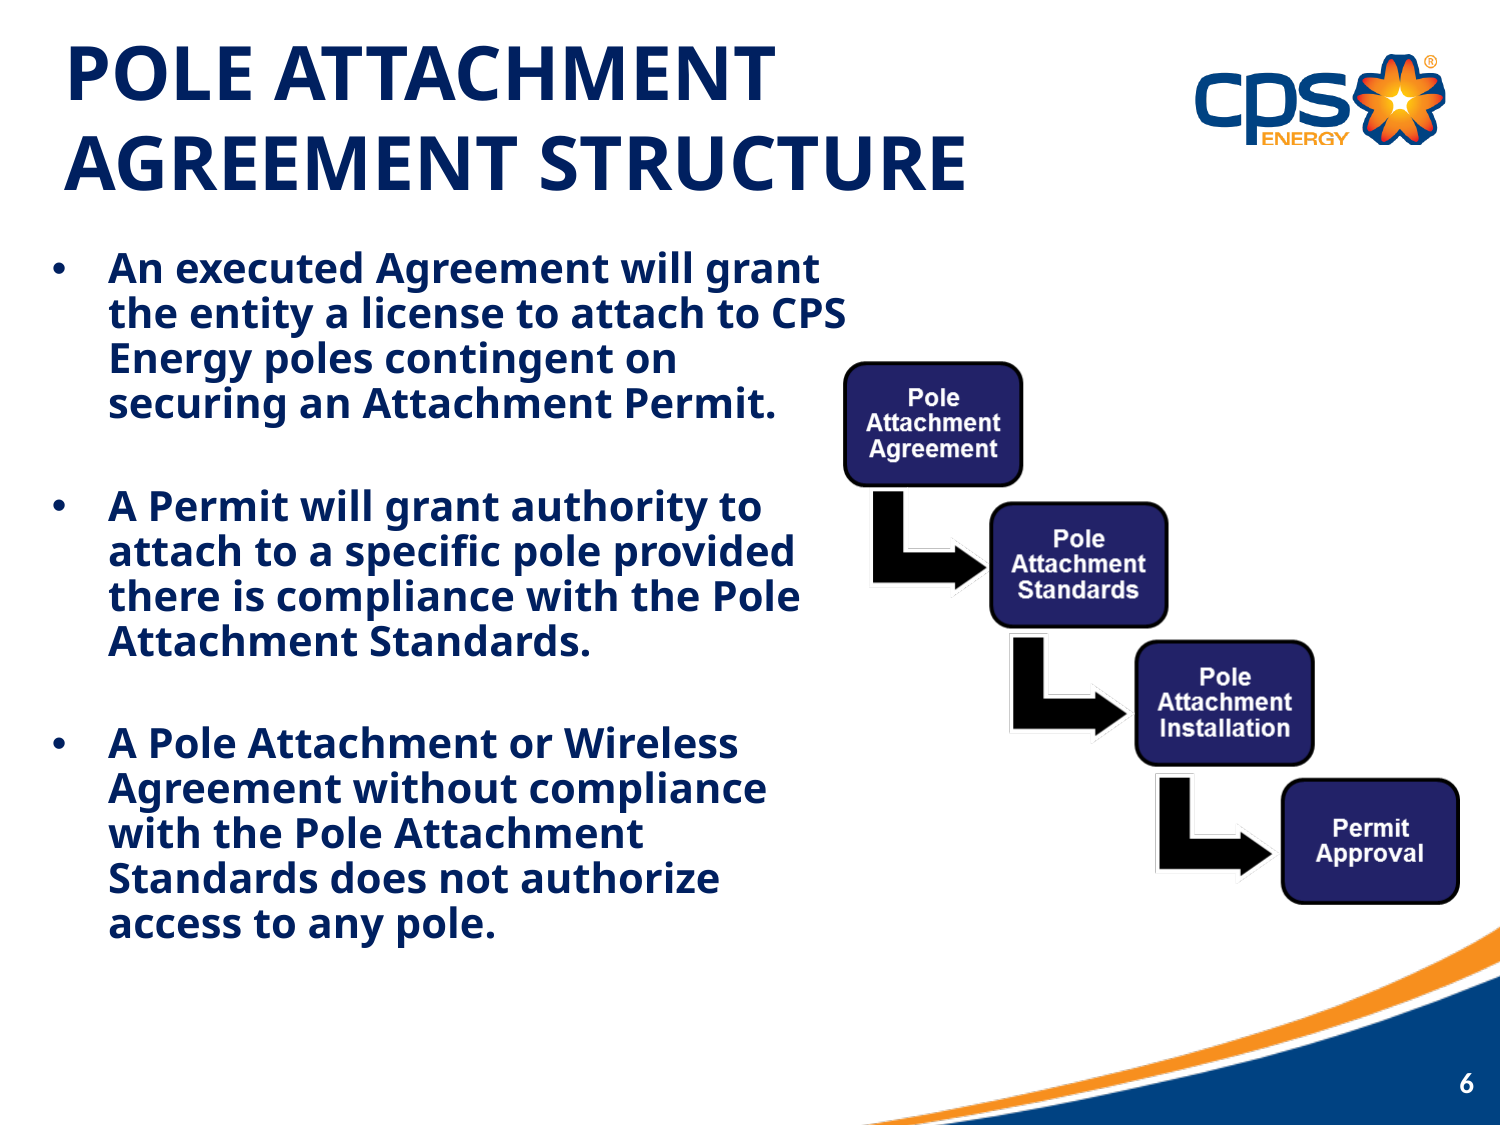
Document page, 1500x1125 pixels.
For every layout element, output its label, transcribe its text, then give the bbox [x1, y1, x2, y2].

text_box POLE ATTACHMENT AGREEMENT STRUCTURE [49, 17, 1145, 154]
text_box An executed Agreement will grant the entity a license to attach to CPS Energy poles contingent on securing an Attachment Permit. A Permit will grant authority to attach to a specific pole provided there is compliance with the Pole Attachment Standards. A Pole Attachment or Wireless Agreement without compliance with the Pole Attachment Standards does not authorize access to any pole. [37, 232, 866, 1080]
picture [843, 204, 1460, 1065]
slide_number 6 [1151, 1051, 1490, 1112]
